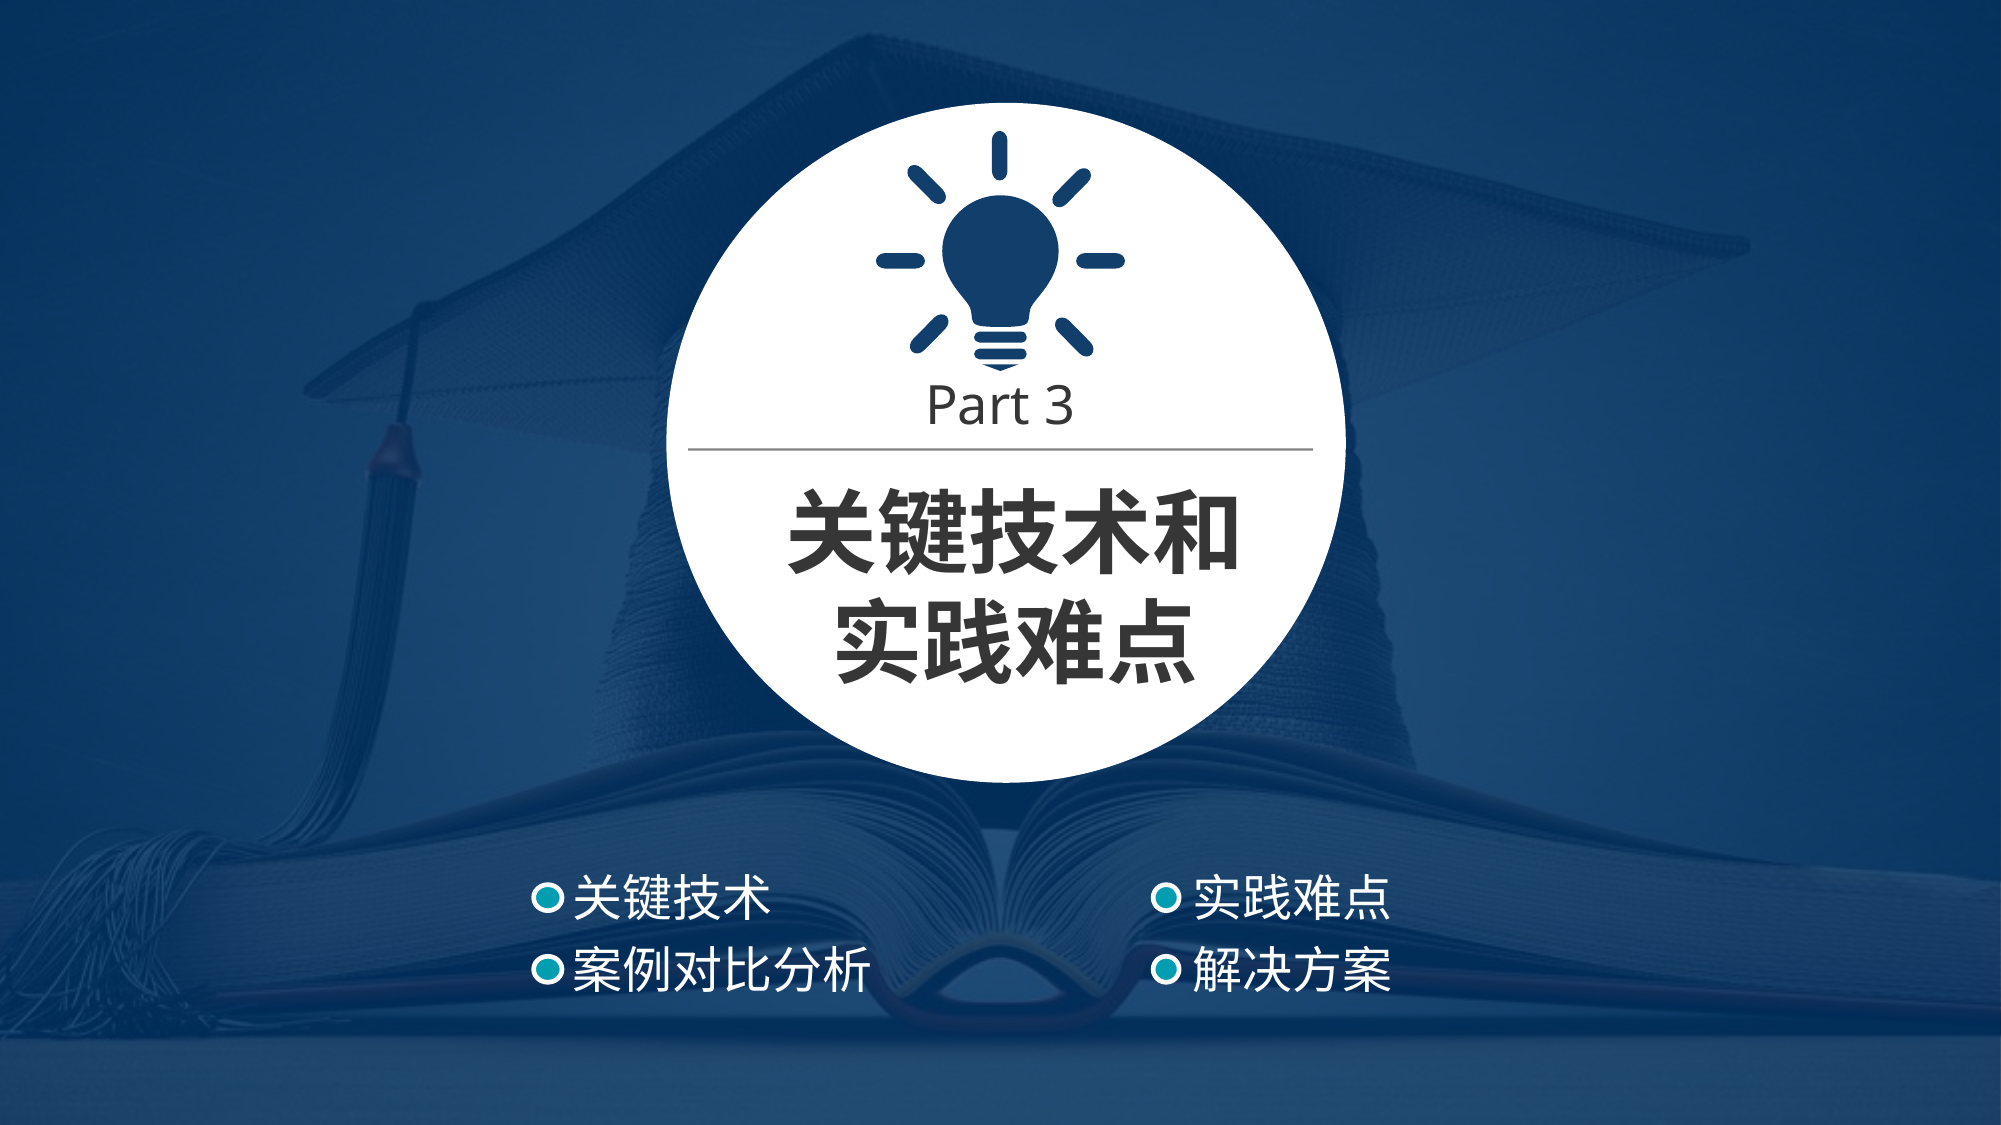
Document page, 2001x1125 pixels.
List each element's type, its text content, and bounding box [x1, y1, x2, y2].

text_box [1153, 956, 1177, 983]
text_box [666, 102, 1346, 671]
text_box Part 3 [925, 369, 1076, 436]
text_box 案例对比分析 [558, 931, 1027, 1006]
text_box 实践难点 [1177, 859, 1615, 931]
text_box [1076, 253, 1125, 269]
text_box [1055, 317, 1094, 357]
text_box [991, 130, 1008, 181]
text_box 关键技术 [558, 859, 1027, 931]
text_box [909, 314, 949, 354]
text_box 解决方案 [1177, 931, 1615, 1006]
text_box [942, 195, 1059, 327]
text_box [982, 364, 1019, 372]
text_box [787, 703, 1225, 783]
text_box [533, 884, 558, 911]
text_box [1153, 884, 1177, 911]
text_box [1052, 168, 1091, 208]
text_box 关键技术和实践难点 [754, 467, 1275, 703]
text_box [907, 165, 946, 205]
text_box [533, 956, 558, 983]
text_box [974, 348, 1027, 360]
text_box [875, 253, 925, 269]
text_box [974, 331, 1027, 343]
